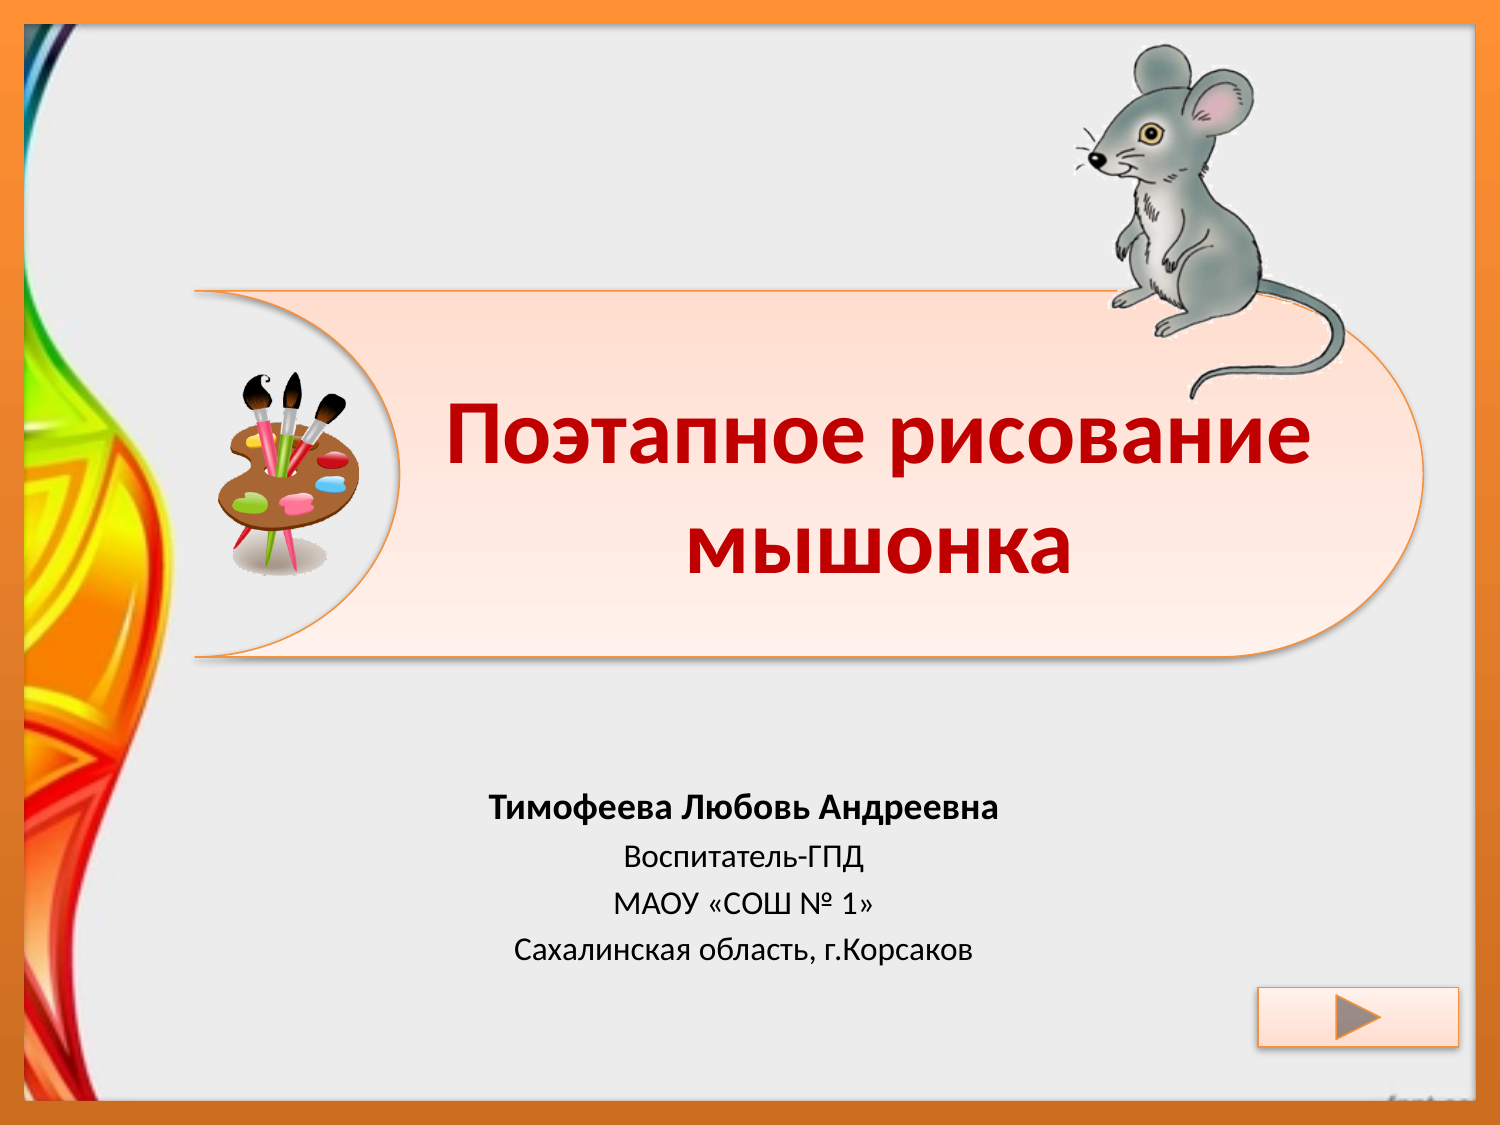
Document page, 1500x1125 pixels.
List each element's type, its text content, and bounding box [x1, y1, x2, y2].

title Поэтапное рисование мышонка [348, 361, 1412, 603]
subtitle Тимофеева Любовь Андреевна Воспитатель-ГПД МАОУ «СОШ № 1» Сахалинская область, г.Корсаков [383, 775, 1105, 1032]
picture [24, 0, 1475, 1100]
text_box [1257, 987, 1459, 1048]
